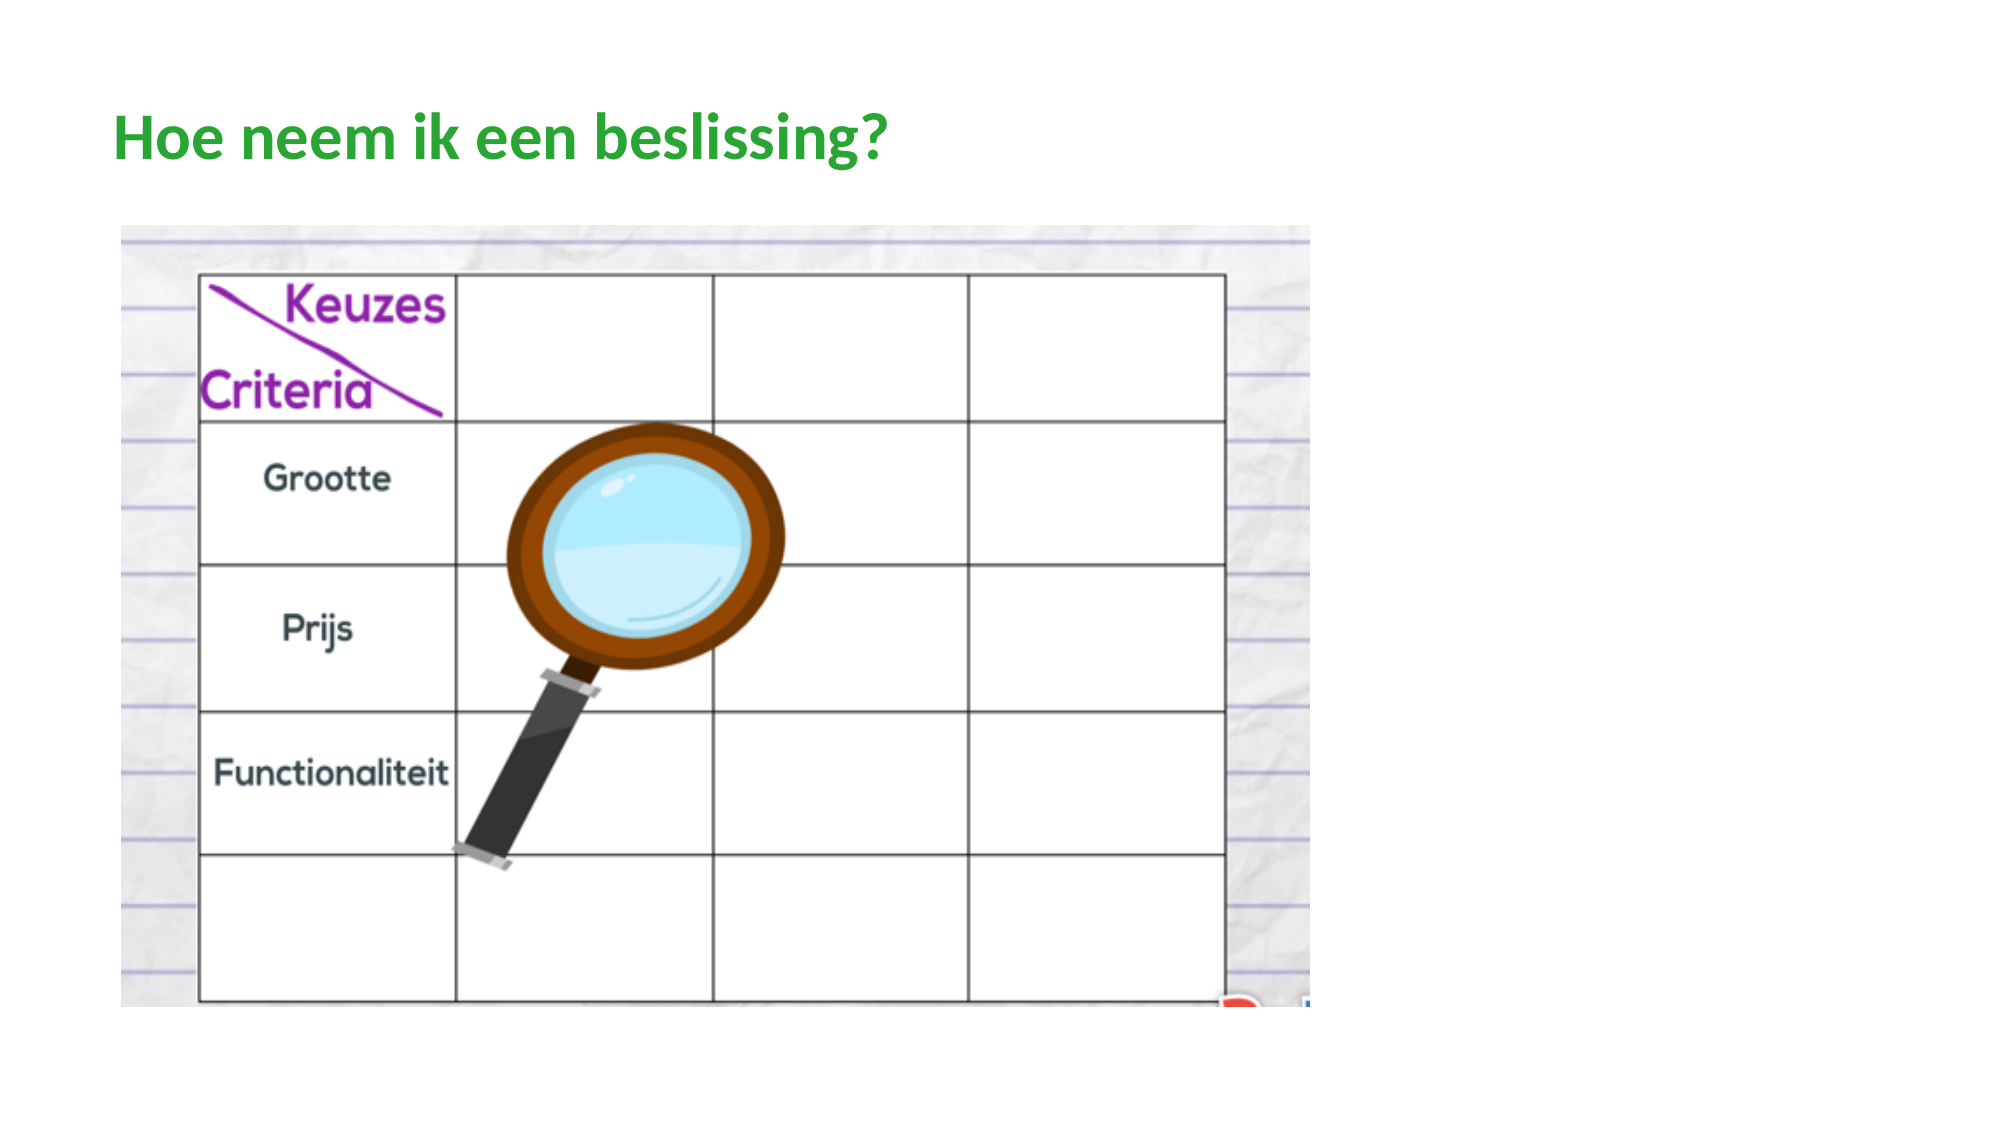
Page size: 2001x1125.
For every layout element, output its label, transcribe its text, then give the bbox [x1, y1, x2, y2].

picture [121, 225, 1310, 1007]
text_box Hoe neem ik een beslissing? [114, 101, 1787, 987]
